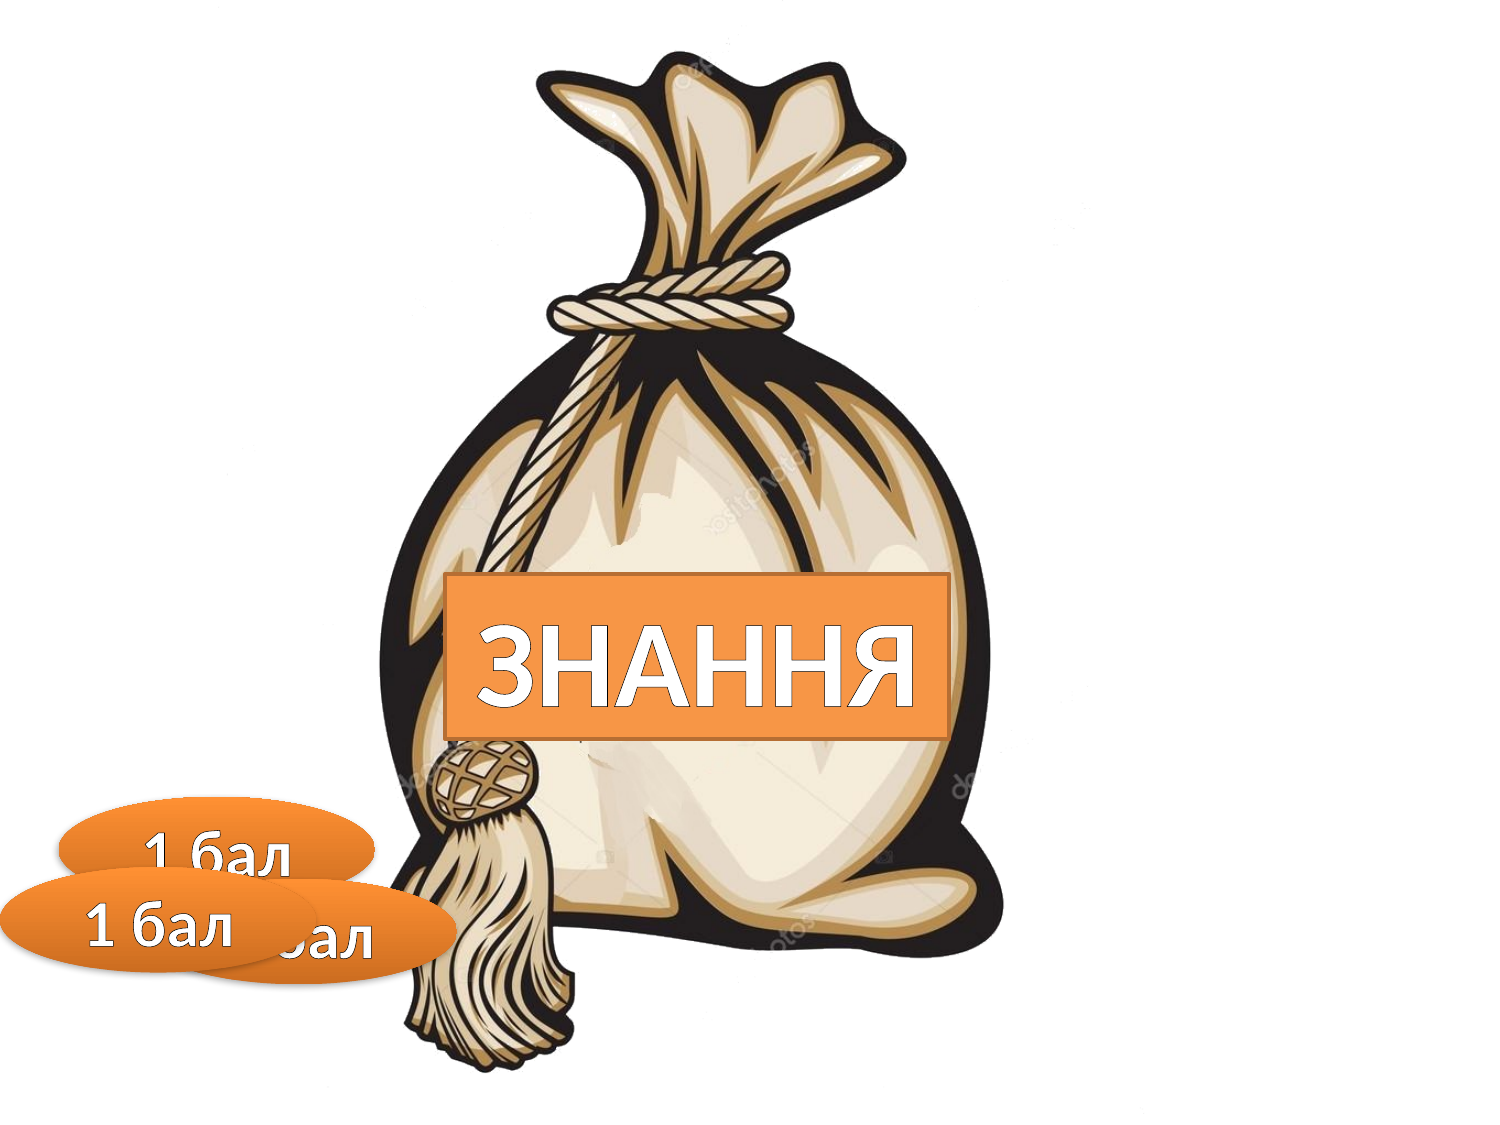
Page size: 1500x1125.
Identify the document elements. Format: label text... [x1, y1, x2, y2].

text_box 1 бал [58, 796, 213, 873]
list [218, 0, 1152, 1125]
text_box 1 бал [0, 867, 213, 973]
